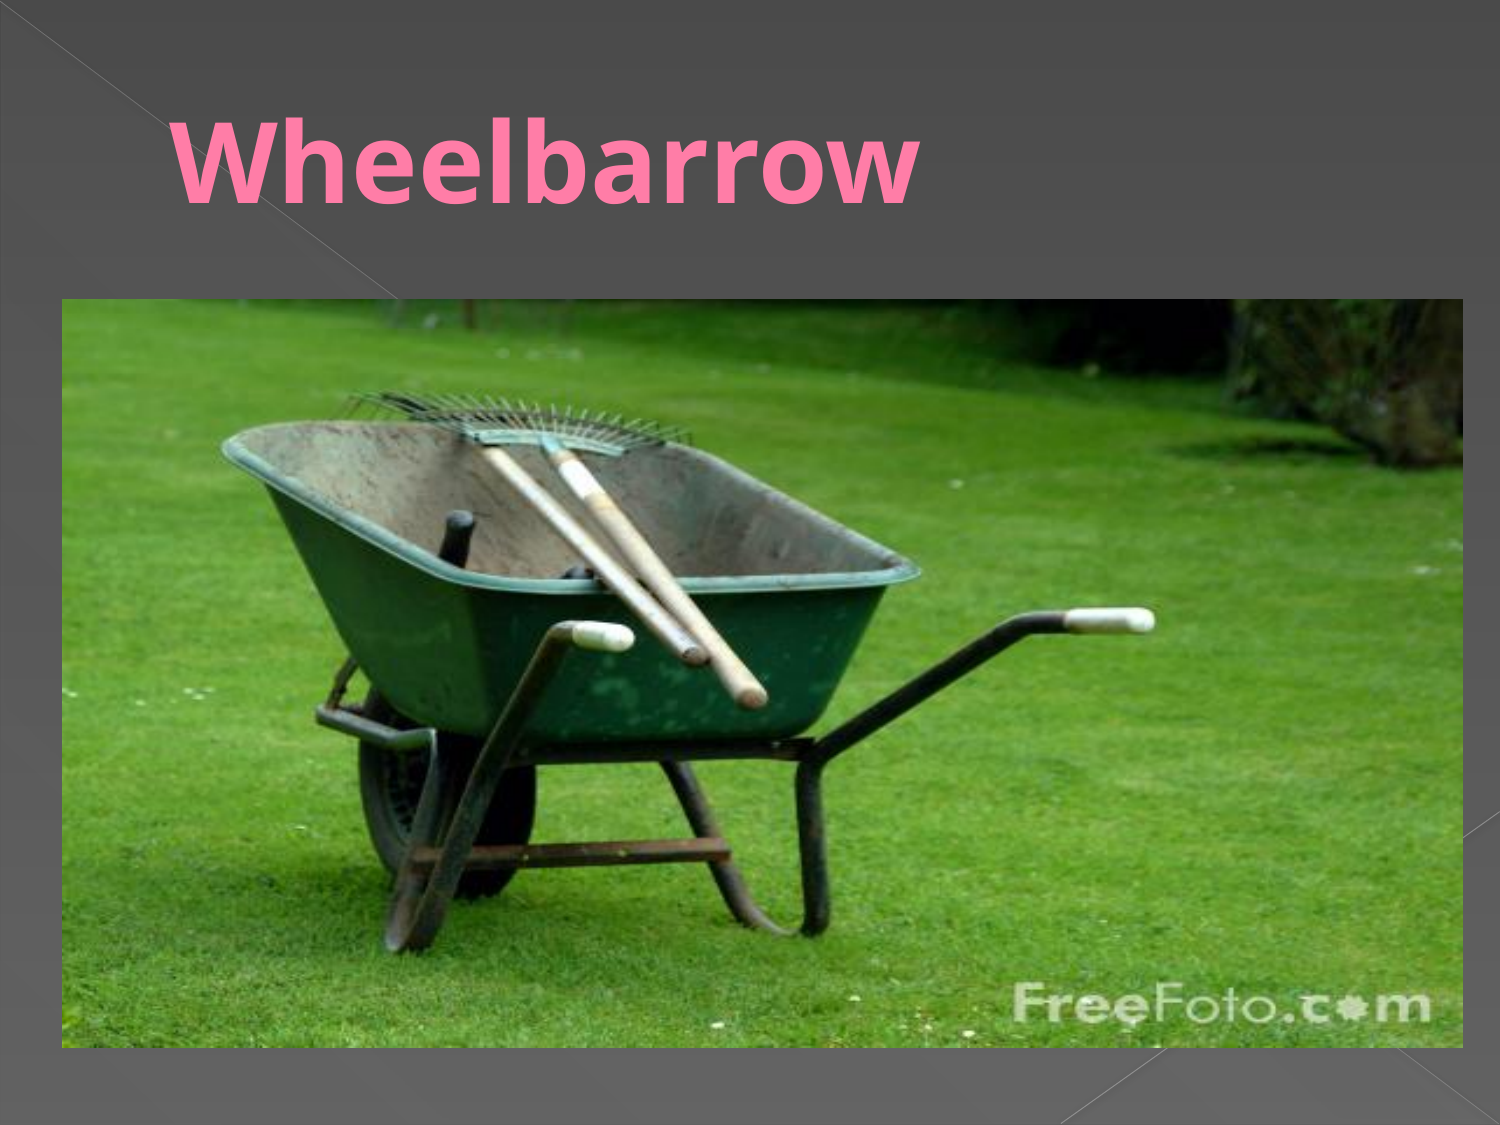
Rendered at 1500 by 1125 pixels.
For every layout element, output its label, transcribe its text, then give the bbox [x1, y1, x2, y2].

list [62, 299, 1463, 1048]
title Wheelbarrow [75, 43, 1425, 274]
